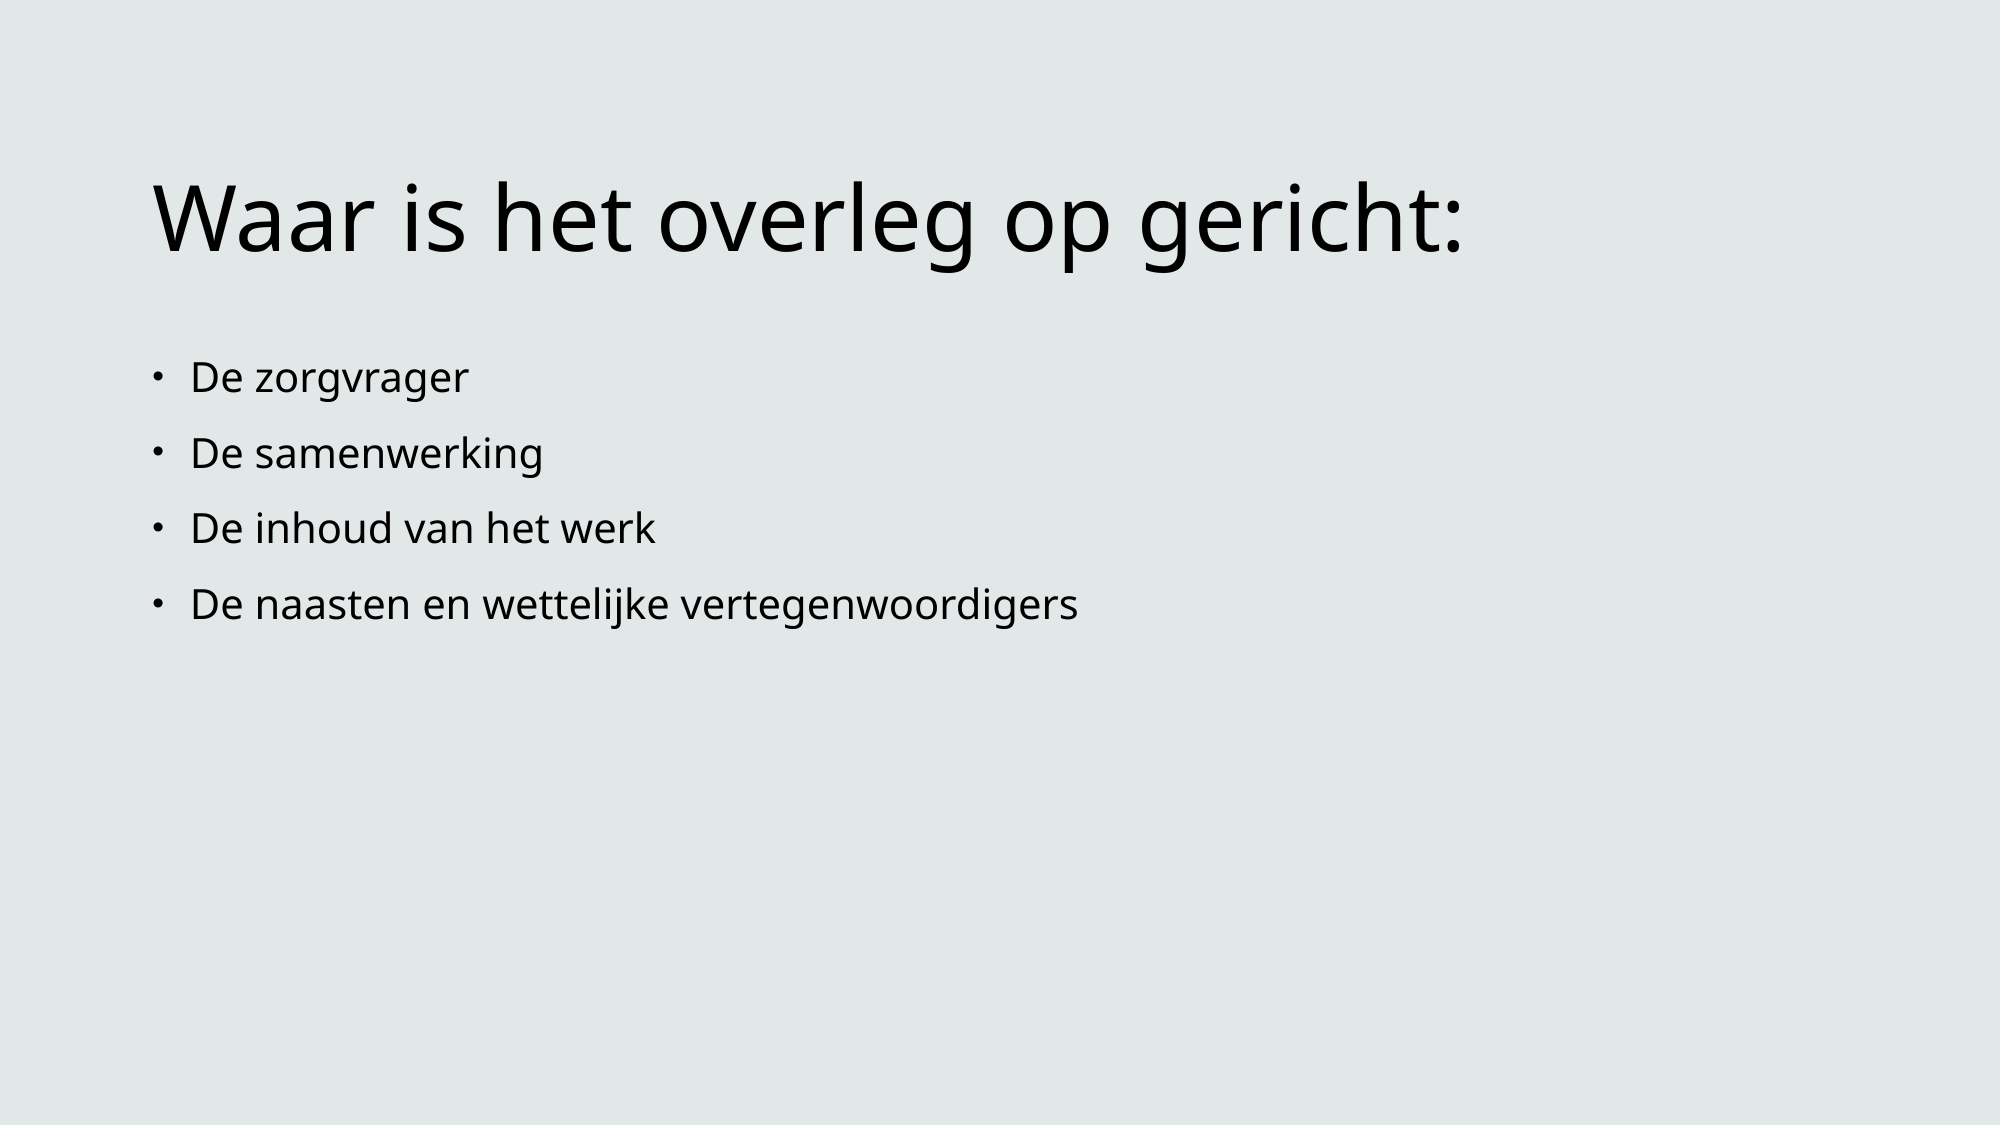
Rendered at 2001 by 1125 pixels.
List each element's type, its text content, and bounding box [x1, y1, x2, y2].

title Waar is het overleg op gericht: [137, 95, 1863, 280]
list De zorgvrager De samenwerking De inhoud van het werk De naasten en wettelijke vertegenwoordigers [137, 338, 1863, 1014]
